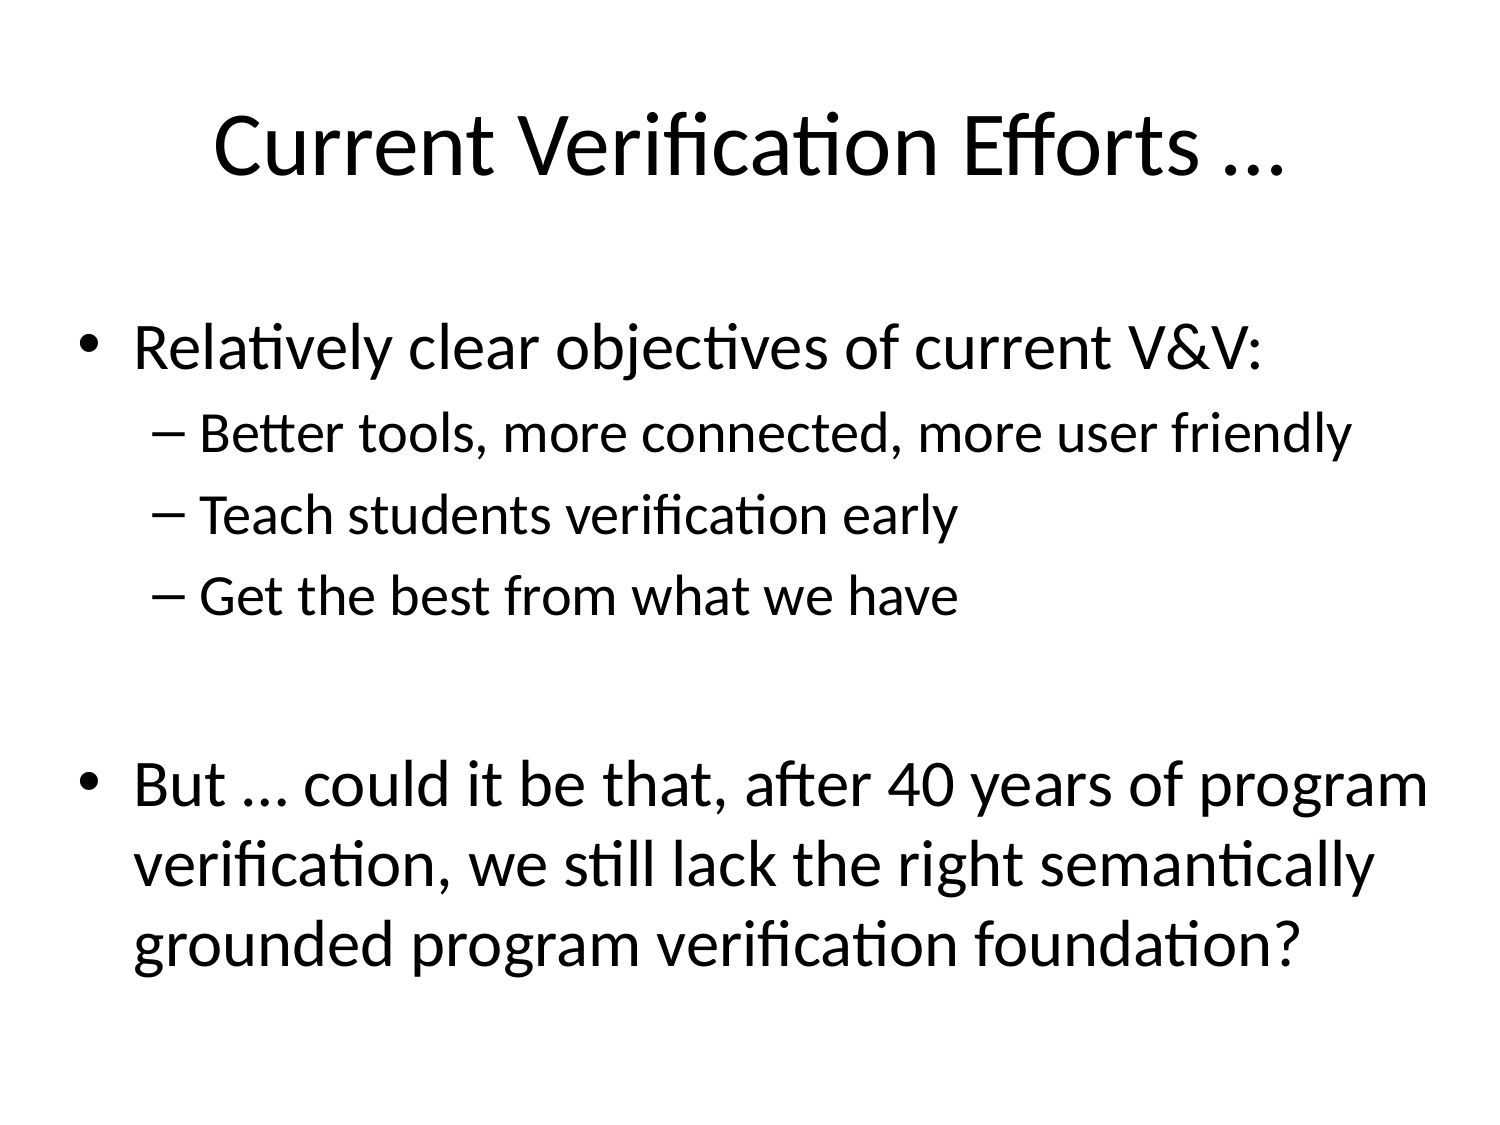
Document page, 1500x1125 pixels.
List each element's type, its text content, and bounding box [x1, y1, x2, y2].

list Relatively clear objectives of current V&V: Better tools, more connected, more user friendly Teach students verification early Get the best from what we have But … could it be that, after 40 years of program verification, we still lack the right semantically grounded program verification foundation? [62, 295, 1463, 1038]
title Current Verification Efforts … [75, 45, 1425, 233]
